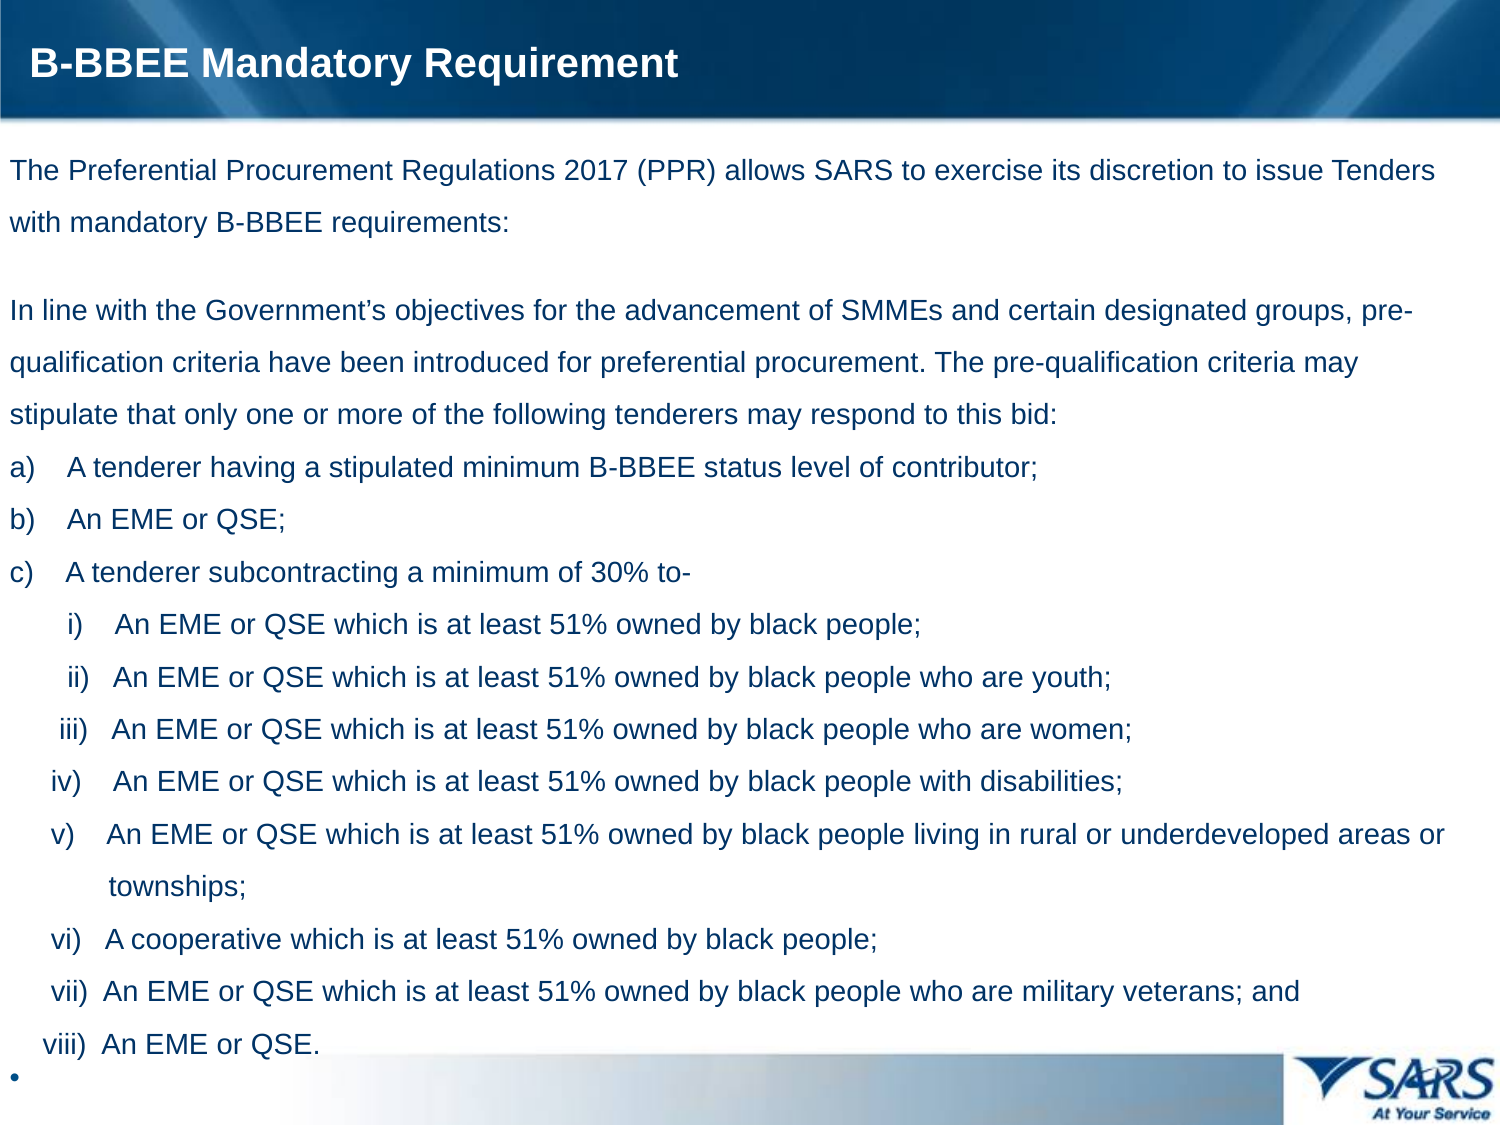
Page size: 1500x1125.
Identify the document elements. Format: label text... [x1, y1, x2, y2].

list The Preferential Procurement Regulations 2017 (PPR) allows SARS to exercise its discretion to issue Tenders with mandatory B-BBEE requirements: In line with the Government’s objectives for the advancement of SMMEs and certain designated groups, pre-qualification criteria have been introduced for preferential procurement. The pre-qualification criteria may stipulate that only one or more of the following tenderers may respond to this bid: a) A tenderer having a stipulated minimum B-BBEE status level of contributor; b) An EME or QSE; c) A tenderer subcontracting a minimum of 30% to- i) An EME or QSE which is at least 51% owned by black people; ii) An EME or QSE which is at least 51% owned by black people who are youth; iii) An EME or QSE which is at least 51% owned by black people who are women; iv) An EME or QSE which is at least 51% owned by black people with disabilities; v) An EME or QSE which is at least 51% owned by black people living in rural or underdeveloped areas or townships; vi) A cooperative which is at least 51% owned by black people; vii) An EME or QSE which is at least 51% owned by black people who are military veterans; and viii) An EME or QSE. . [9, 133, 1470, 1060]
picture [0, 0, 1500, 1125]
title B-BBEE Mandatory Requirement [29, 35, 1482, 87]
